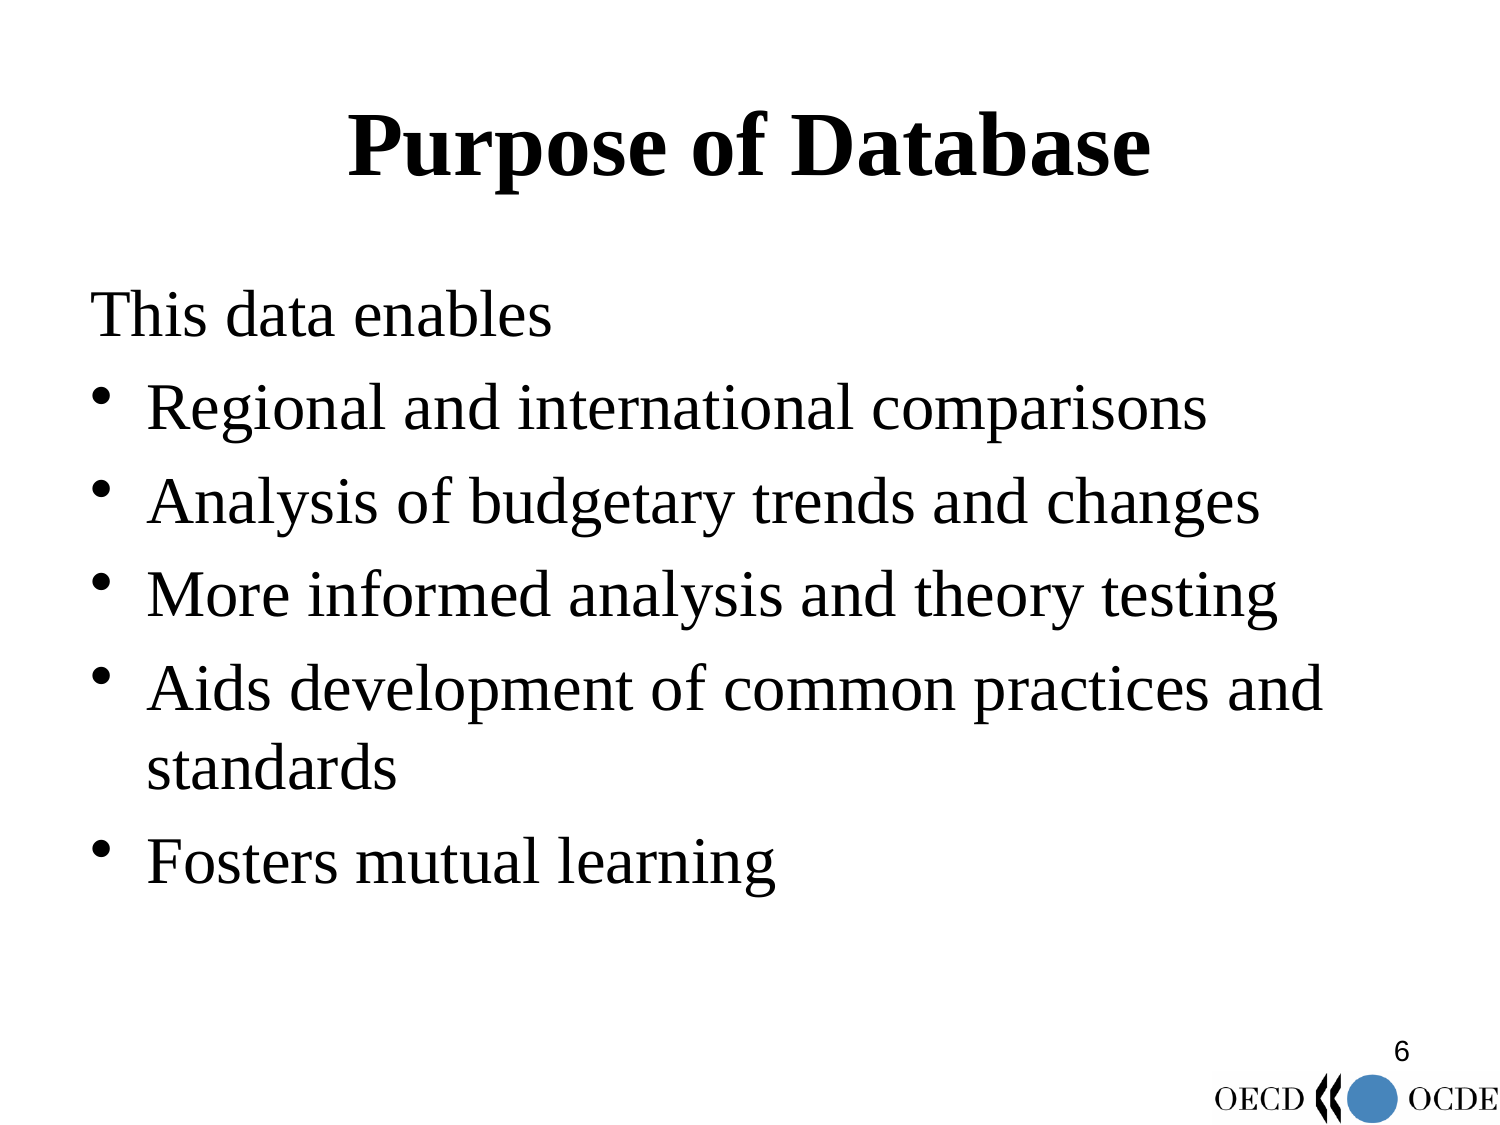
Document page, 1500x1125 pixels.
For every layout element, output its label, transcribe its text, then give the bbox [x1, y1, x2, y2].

title Purpose of Database [74, 44, 1426, 233]
list This data enables Regional and international comparisons Analysis of budgetary trends and changes More informed analysis and theory testing Aids development of common practices and standards Fosters mutual learning [74, 262, 1438, 1006]
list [1212, 1071, 1500, 1125]
slide_number 6 [1074, 1024, 1426, 1103]
